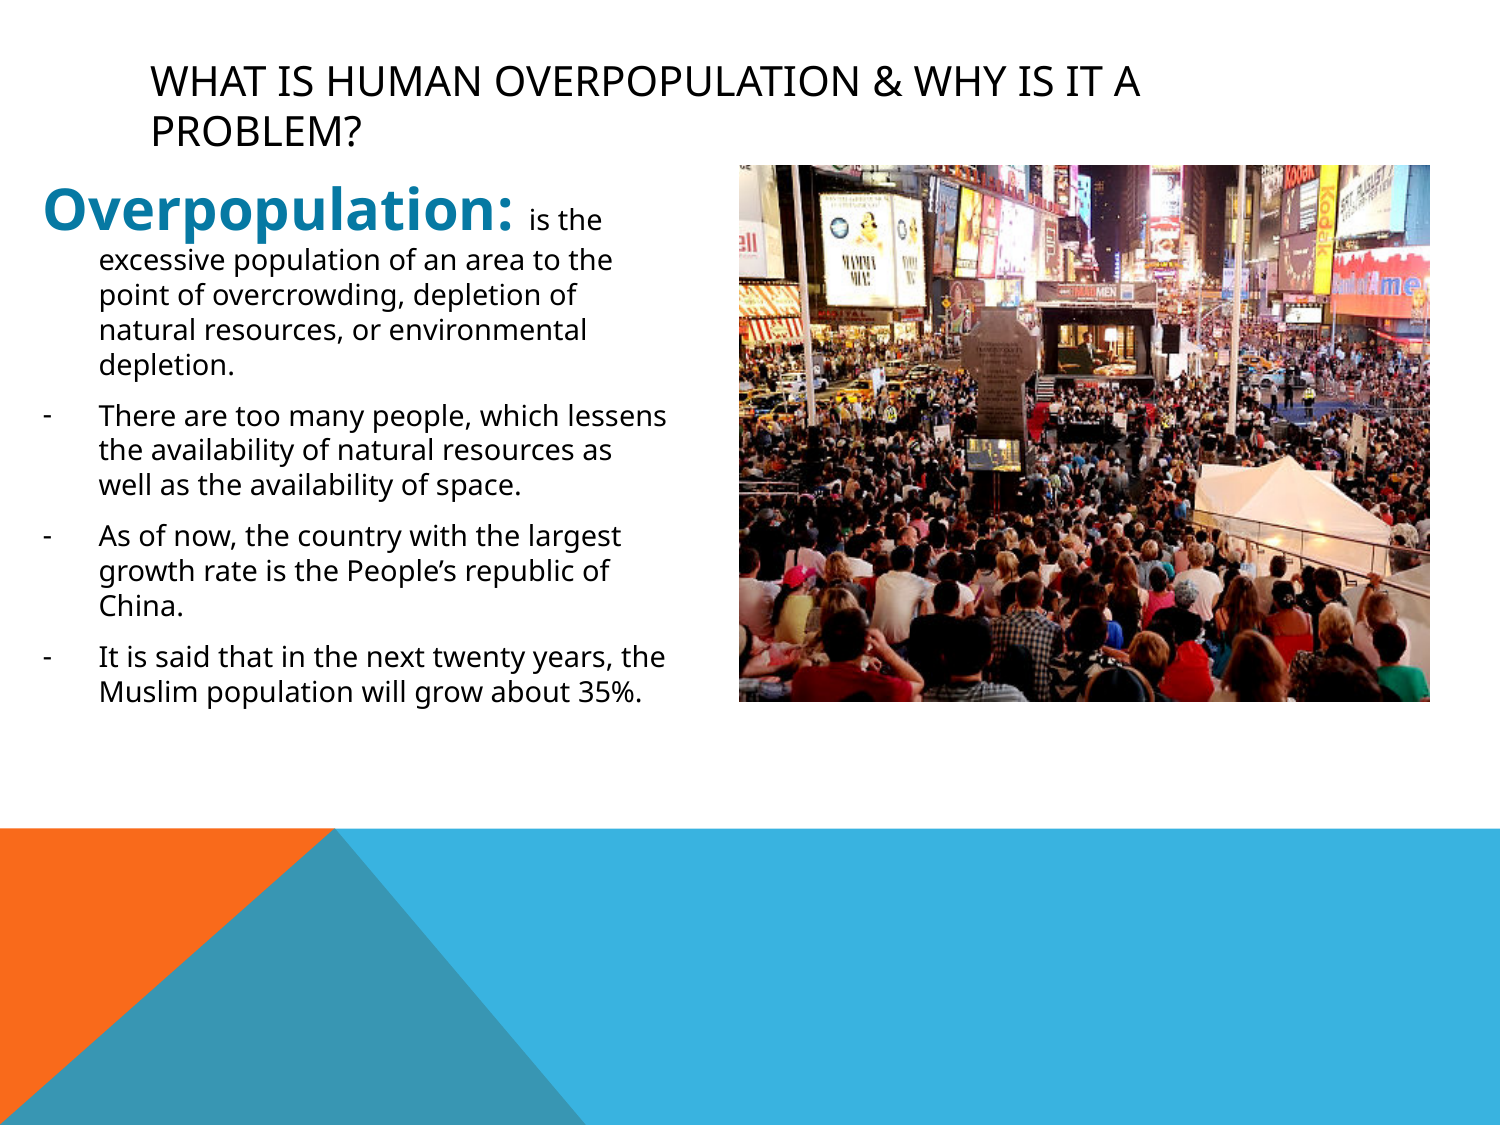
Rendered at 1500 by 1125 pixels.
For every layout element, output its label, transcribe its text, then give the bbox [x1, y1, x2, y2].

title What is human overpopulation & why is it a problem? [135, 60, 1369, 150]
list Overpopulation: is the excessive population of an area to the point of overcrowding, depletion of natural resources, or environmental depletion. There are too many people, which lessens the availability of natural resources as well as the availability of space. As of now, the country with the largest growth rate is the People’s republic of China. It is said that in the next twenty years, the Muslim population will grow about 35%. [27, 165, 688, 753]
picture [739, 164, 1430, 702]
